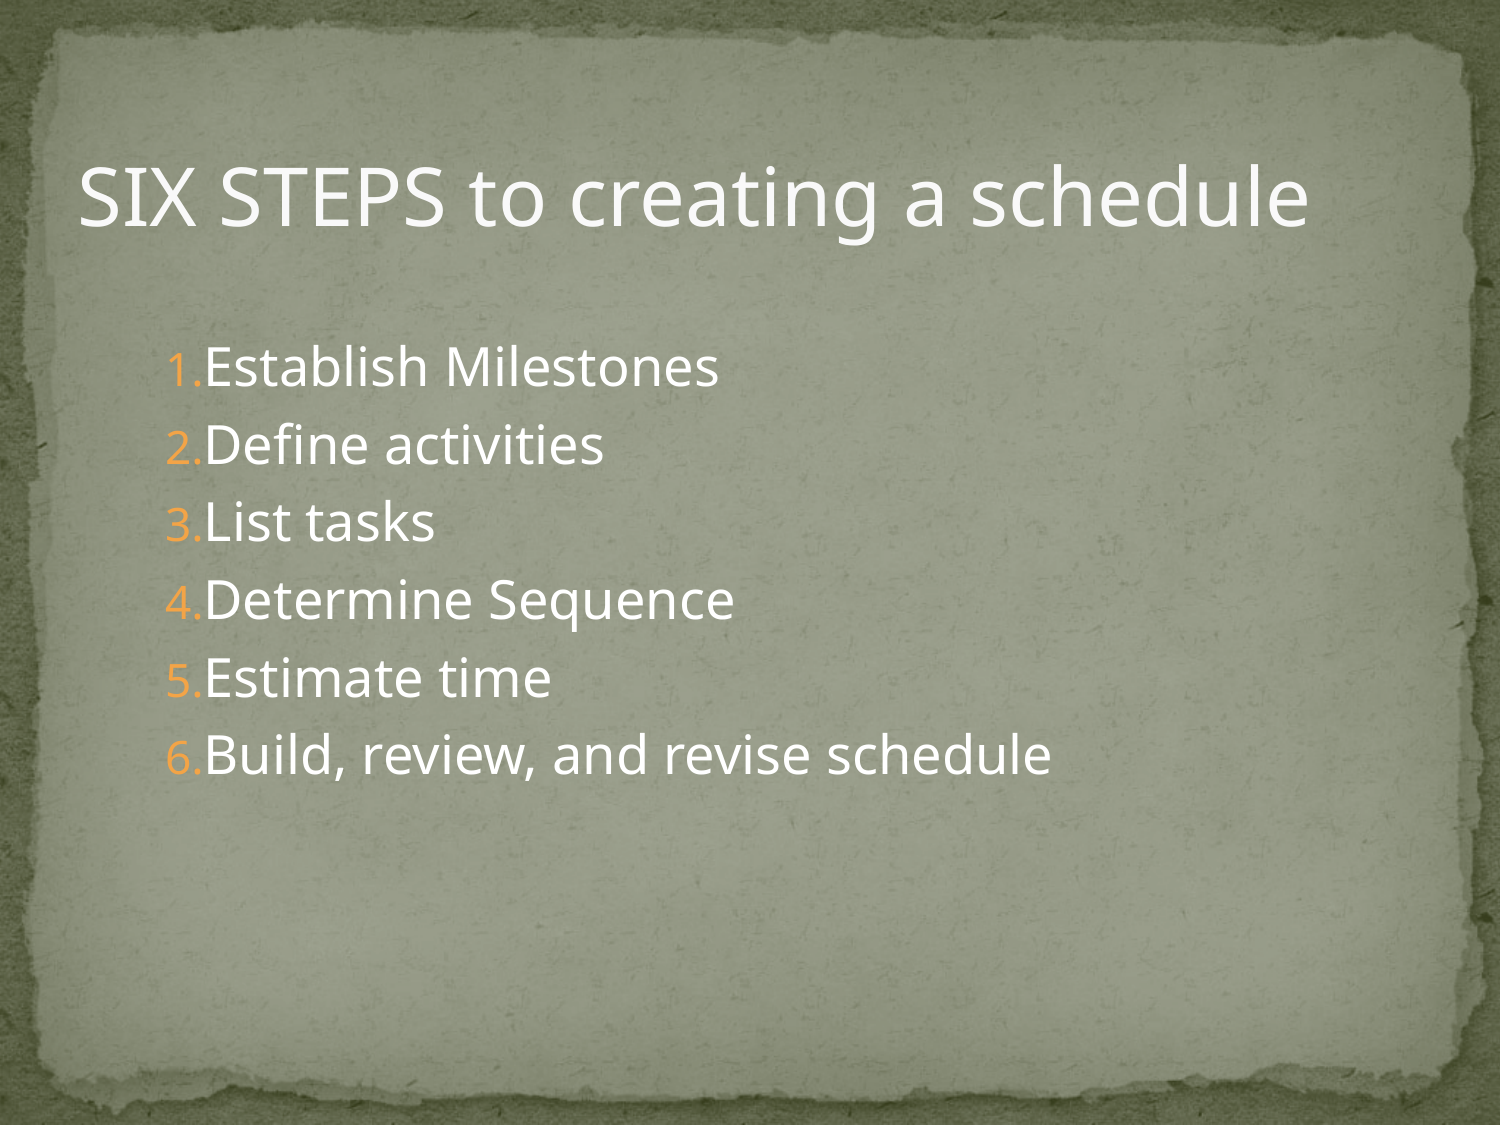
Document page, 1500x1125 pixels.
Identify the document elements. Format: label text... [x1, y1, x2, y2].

list Establish Milestones Define activities List tasks Determine Sequence Estimate time Build, review, and revise schedule [150, 324, 1425, 1000]
picture [0, 0, 1500, 1125]
title SIX STEPS to creating a schedule [62, 50, 1413, 250]
